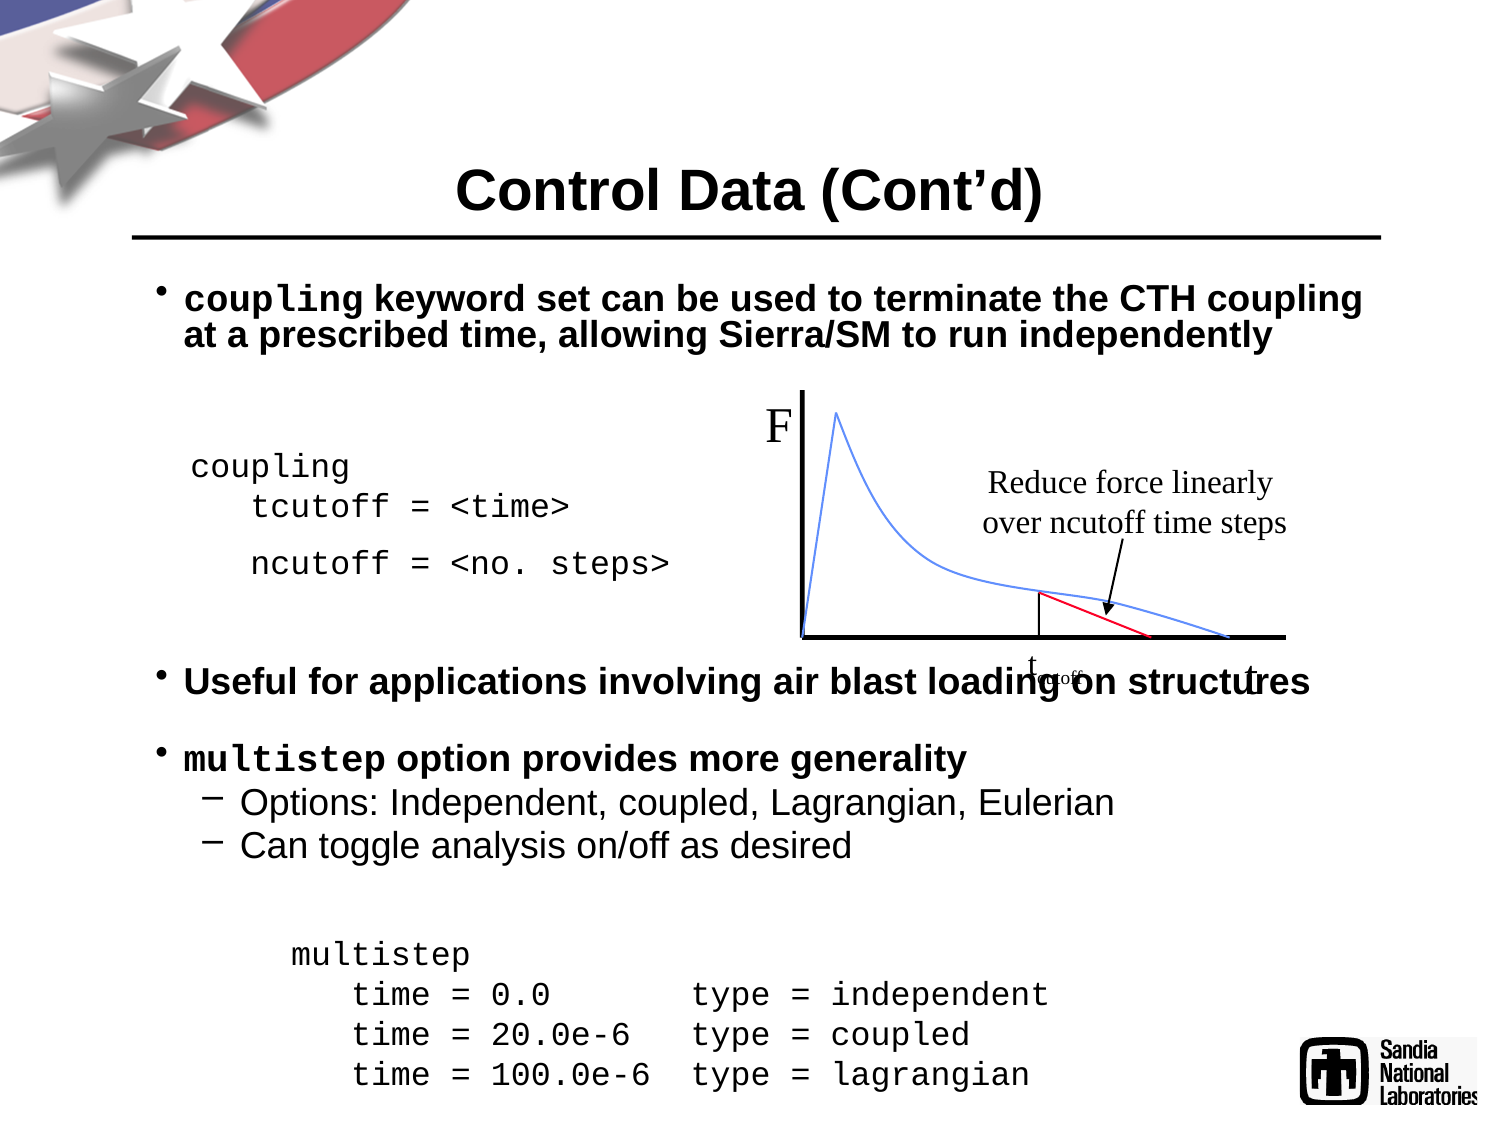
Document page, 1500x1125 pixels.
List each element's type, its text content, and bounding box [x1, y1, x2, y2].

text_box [749, 385, 1304, 713]
text_box multistep time = 0.0 type = independent time = 20.0e-6 type = coupled time = 100.0e-6 type = lagrangian [276, 924, 1066, 1100]
list coupling keyword set can be used to terminate the CTH coupling at a prescribed time, allowing Sierra/SM to run independently Useful for applications involving air blast loading on structures multistep option provides more generality Options: Independent, coupled, Lagrangian, Eulerian Can toggle analysis on/off as desired [112, 275, 1388, 950]
title Control Data (Cont’d) [112, 87, 1388, 275]
text_box coupling tcutoff = <time> ncutoff = <no. steps> [175, 437, 698, 592]
